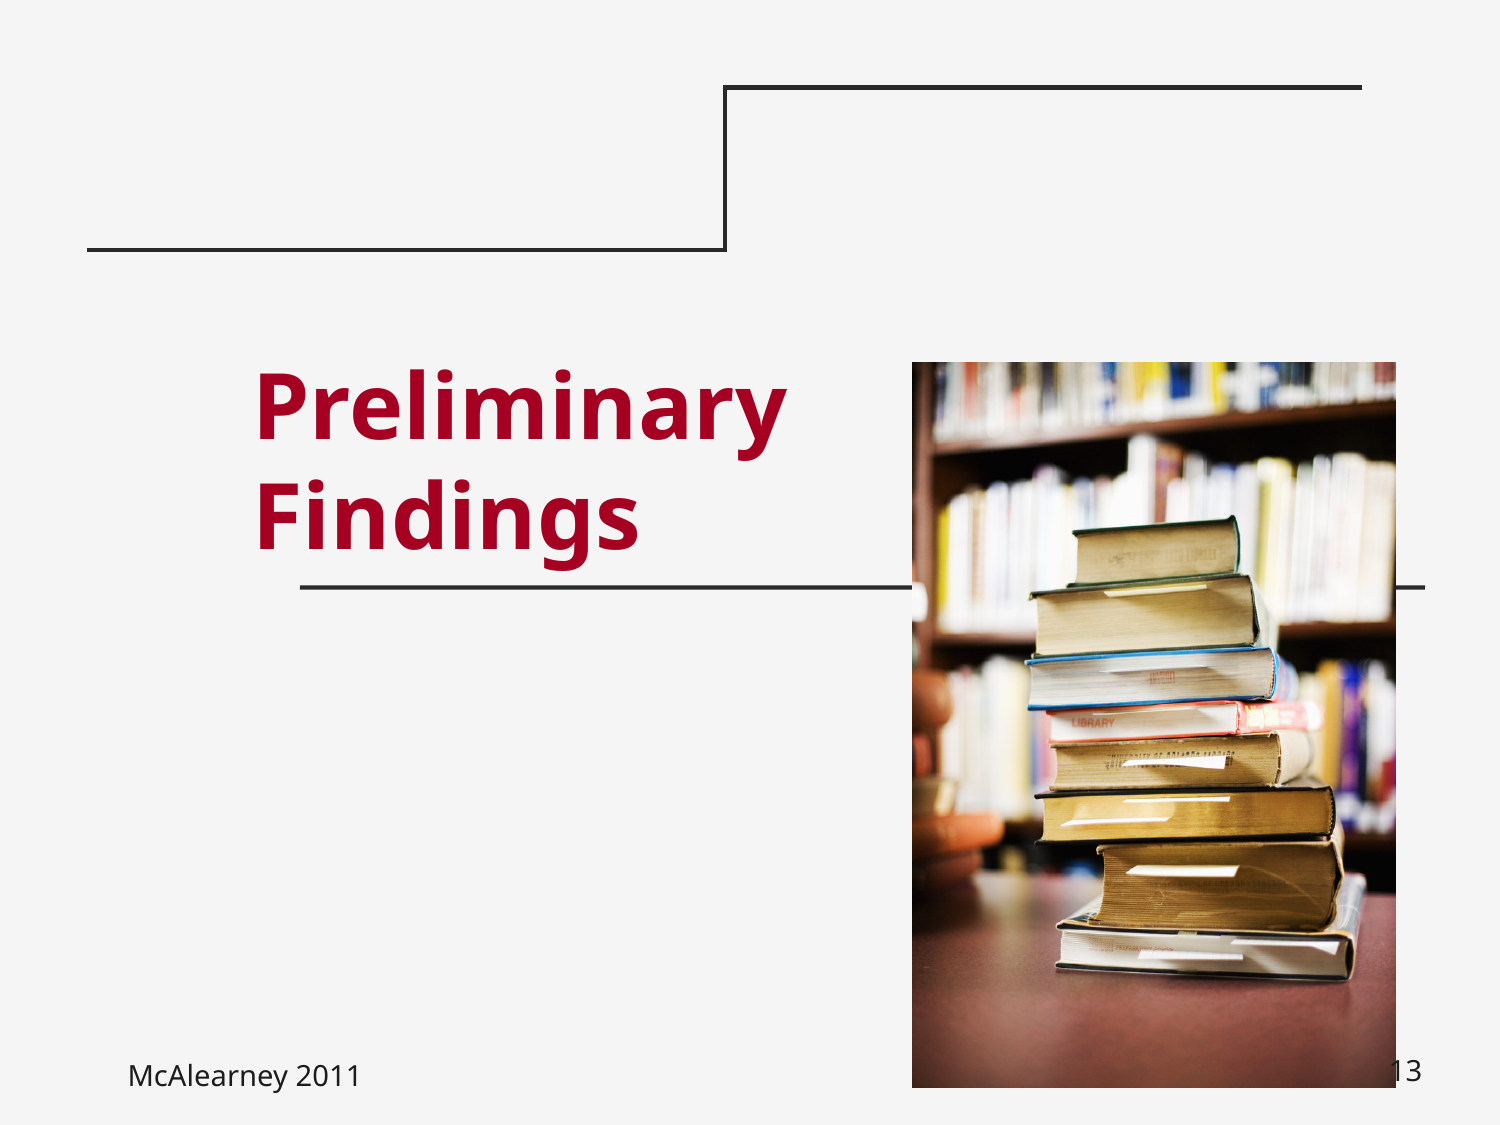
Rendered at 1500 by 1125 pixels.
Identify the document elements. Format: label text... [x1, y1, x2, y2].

slide_number 13 [1124, 1024, 1438, 1101]
footer McAlearney 2011 [112, 1024, 1038, 1101]
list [912, 362, 1396, 1088]
title Preliminary Findings [237, 287, 876, 576]
